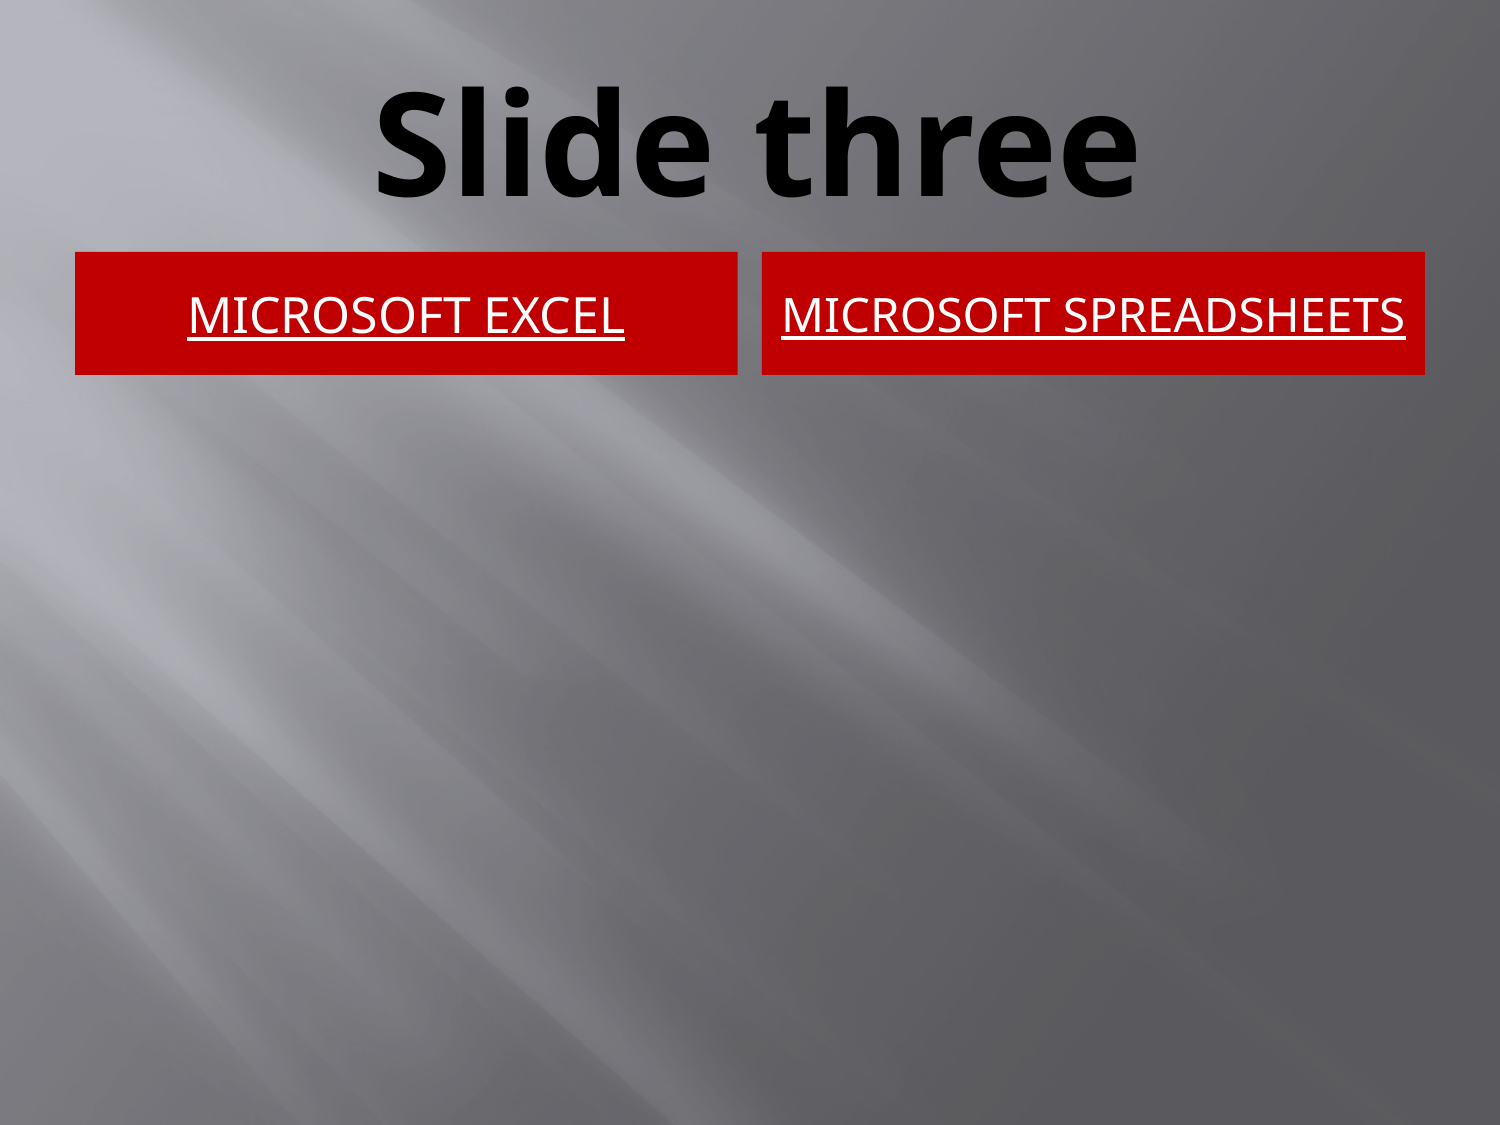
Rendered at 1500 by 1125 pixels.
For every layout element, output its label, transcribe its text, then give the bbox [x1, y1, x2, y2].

list Microsoft spreadsheets [761, 251, 1425, 375]
title Slide three [75, 44, 1425, 233]
list Microsoft excel [75, 251, 738, 375]
